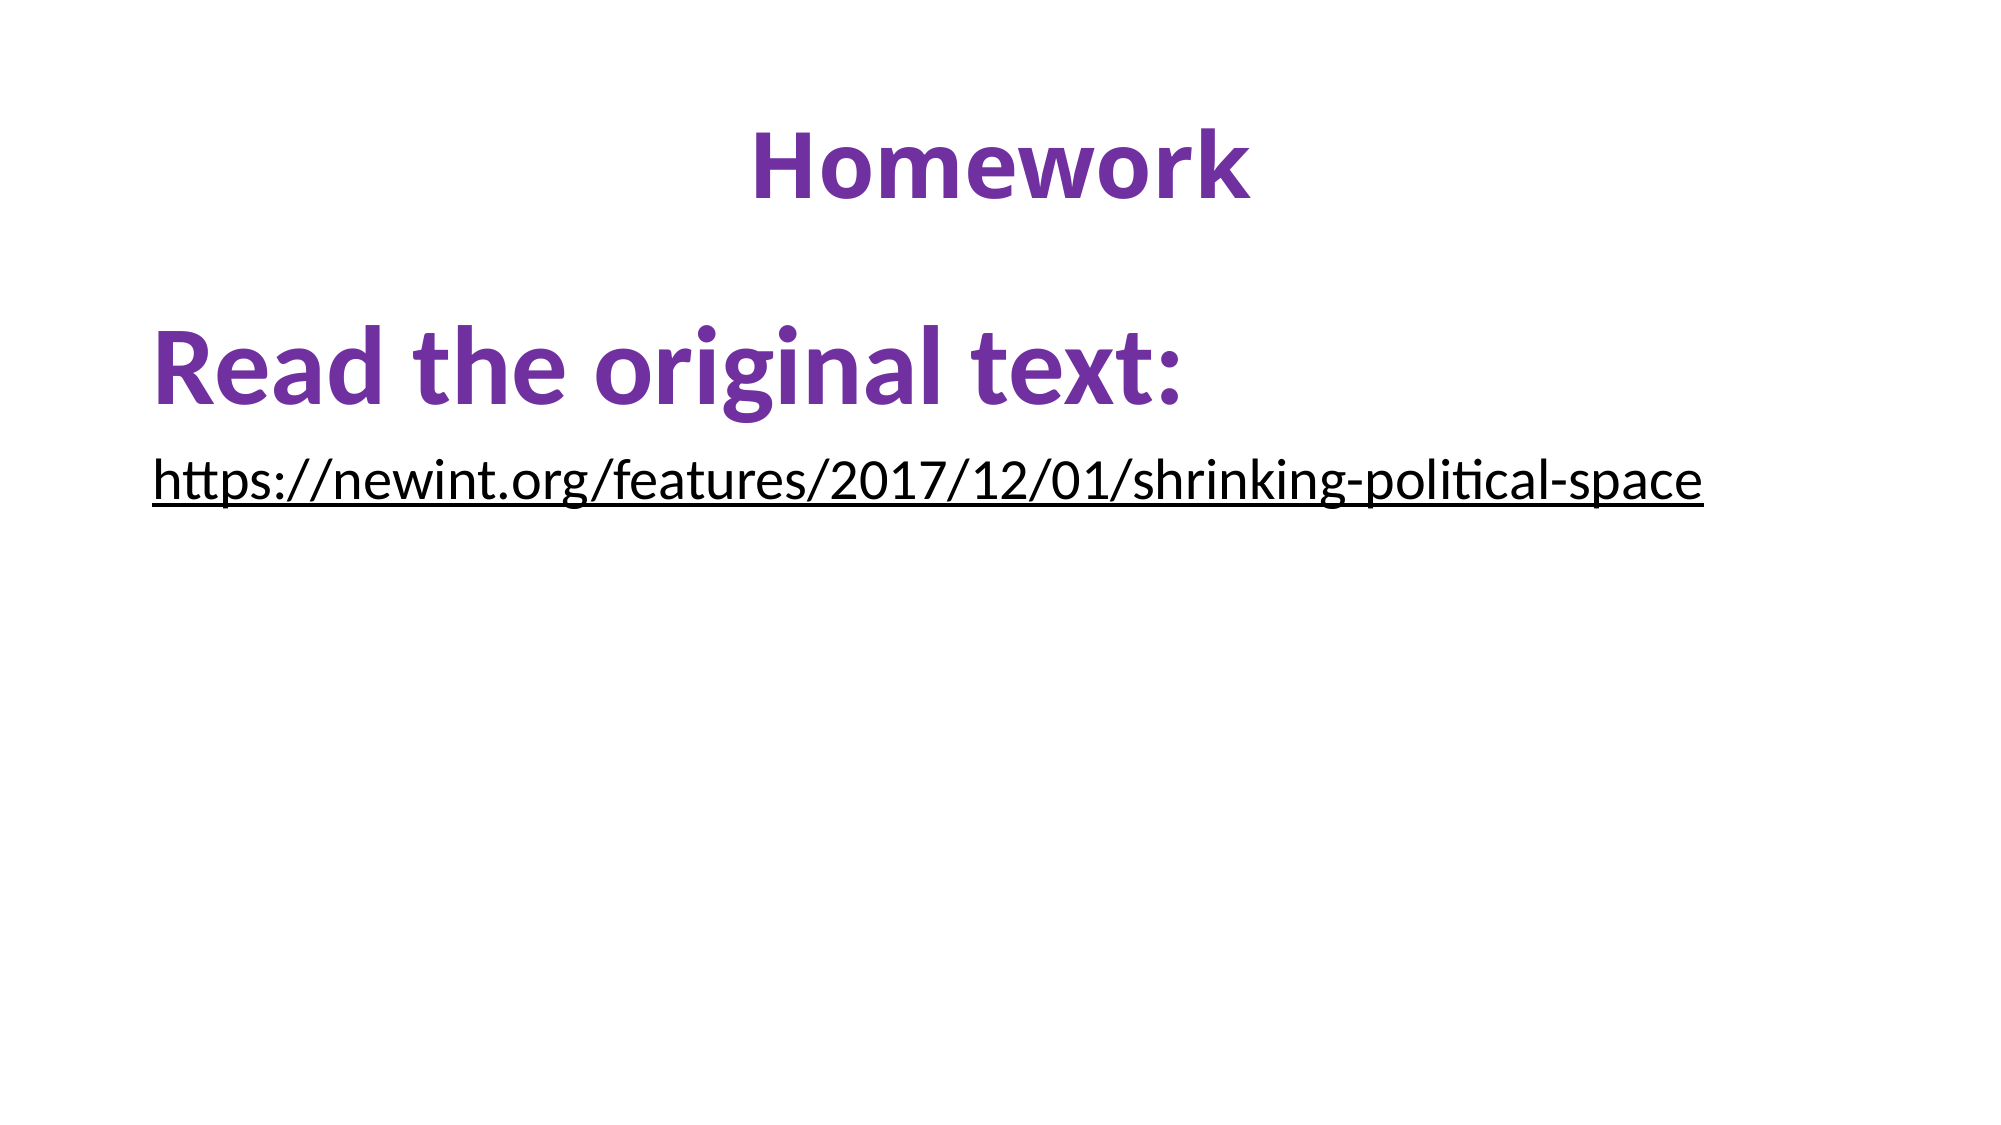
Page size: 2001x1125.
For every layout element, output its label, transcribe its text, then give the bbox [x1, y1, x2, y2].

title Homework [137, 59, 1863, 278]
list Read the original text: https://newint.org/features/2017/12/01/shrinking-political-space [137, 299, 1863, 1014]
